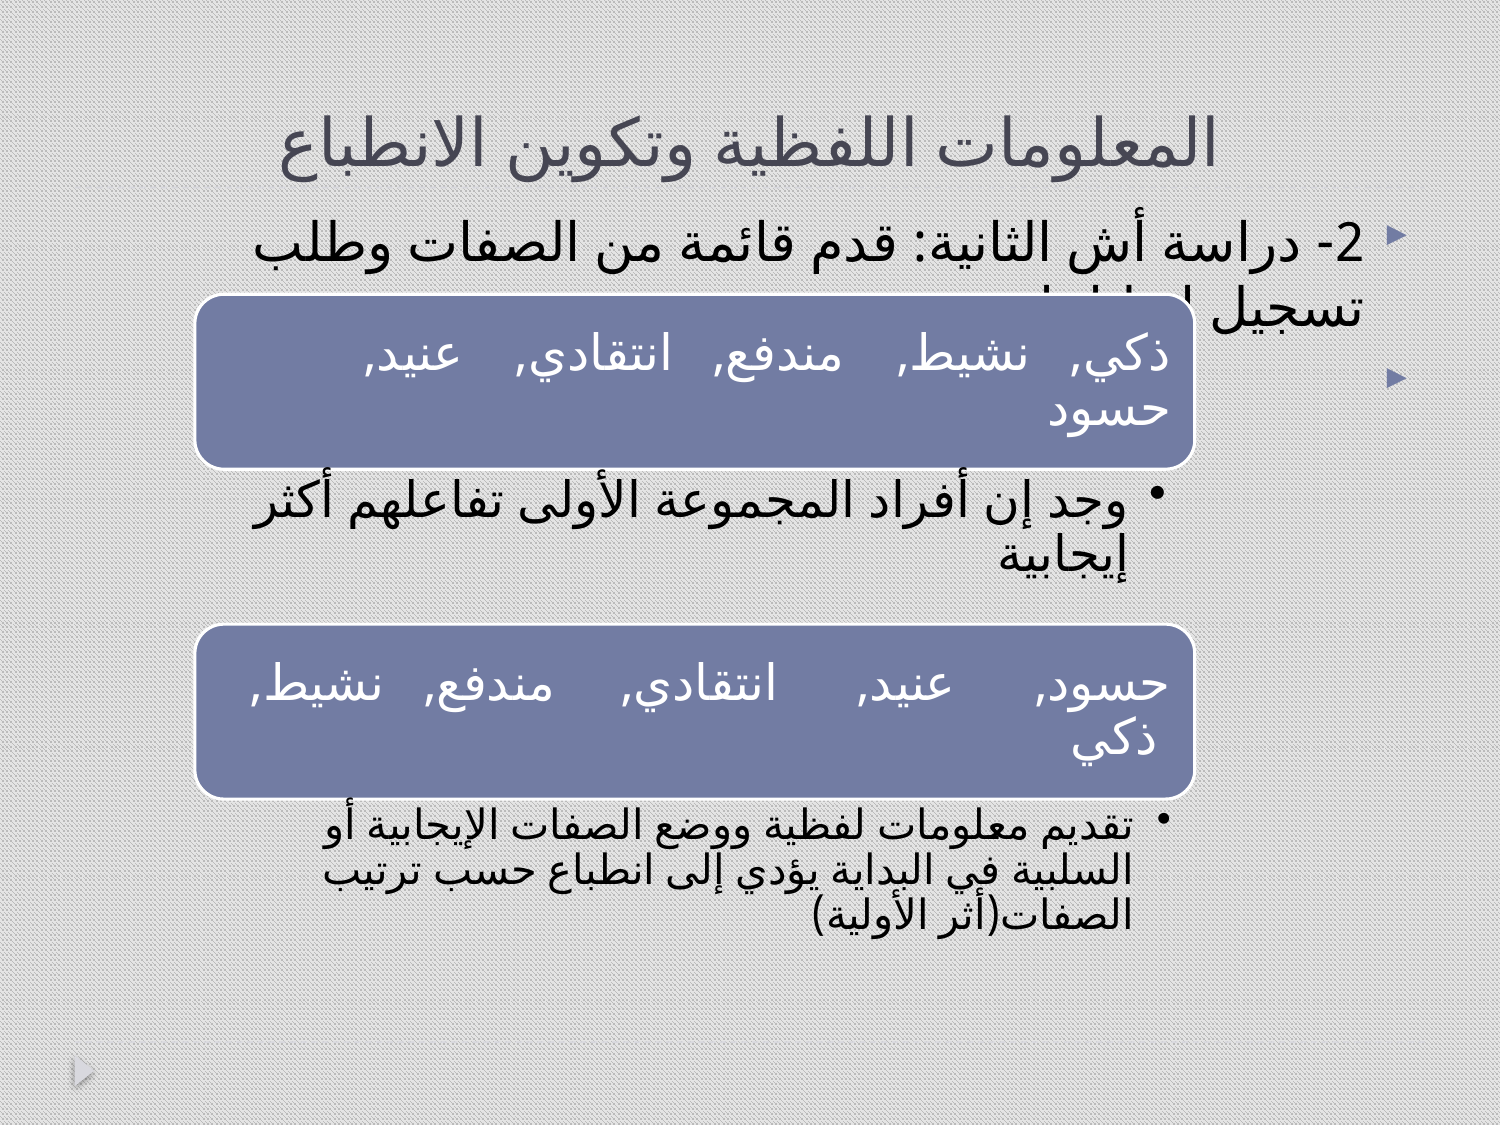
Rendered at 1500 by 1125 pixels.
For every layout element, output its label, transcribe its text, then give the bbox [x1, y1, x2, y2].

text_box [194, 290, 1196, 958]
title المعلومات اللفظية وتكوين الانطباع [75, 24, 1425, 188]
list 2- دراسة أش الثانية: قدم قائمة من الصفات وطلب تسجيل انطباعاتهم [75, 200, 1425, 1010]
